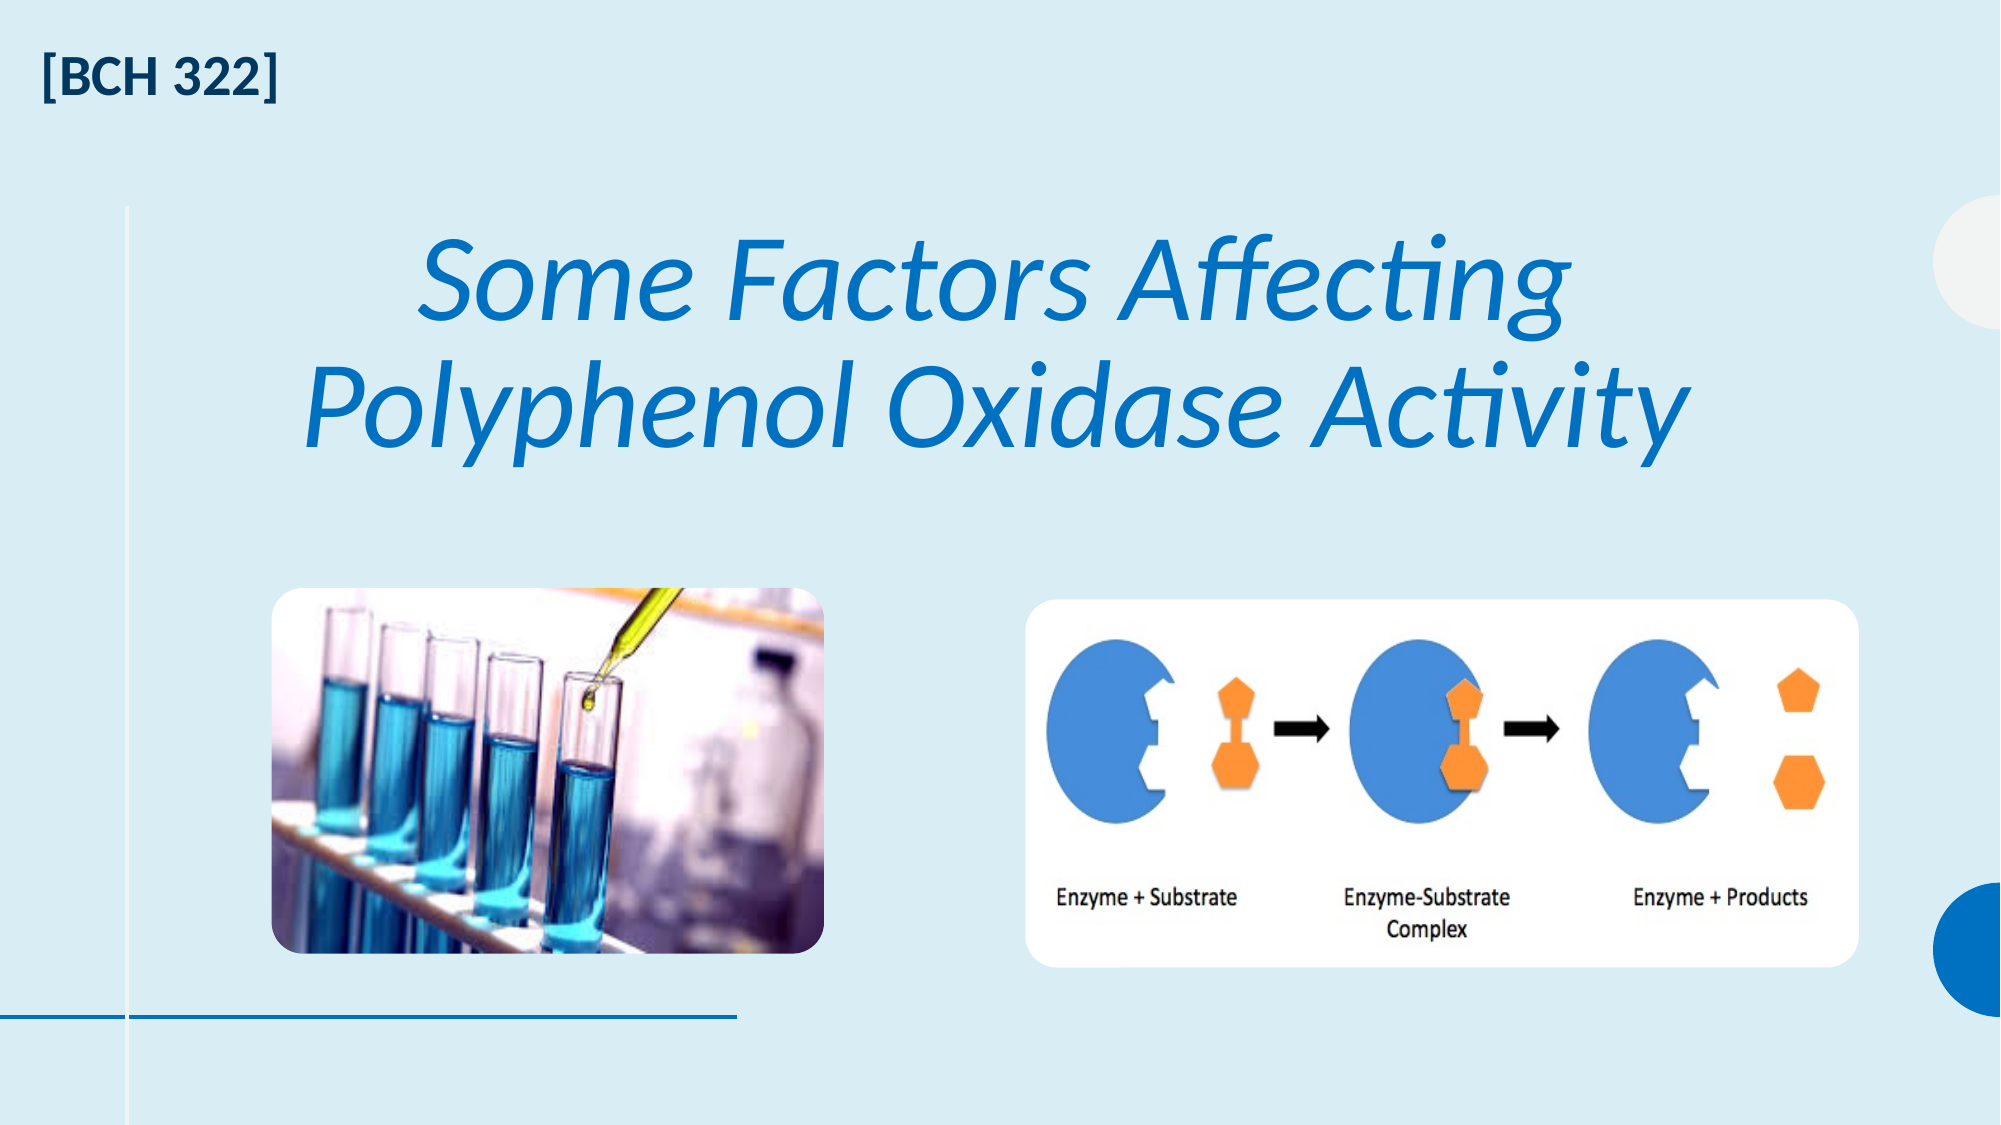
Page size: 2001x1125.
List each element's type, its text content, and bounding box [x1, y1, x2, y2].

picture [1025, 599, 1859, 968]
picture [271, 587, 825, 954]
title Some Factors Affecting Polyphenol Oxidase Activity [274, 210, 1718, 864]
text_box [BCH 322] [25, 30, 392, 115]
